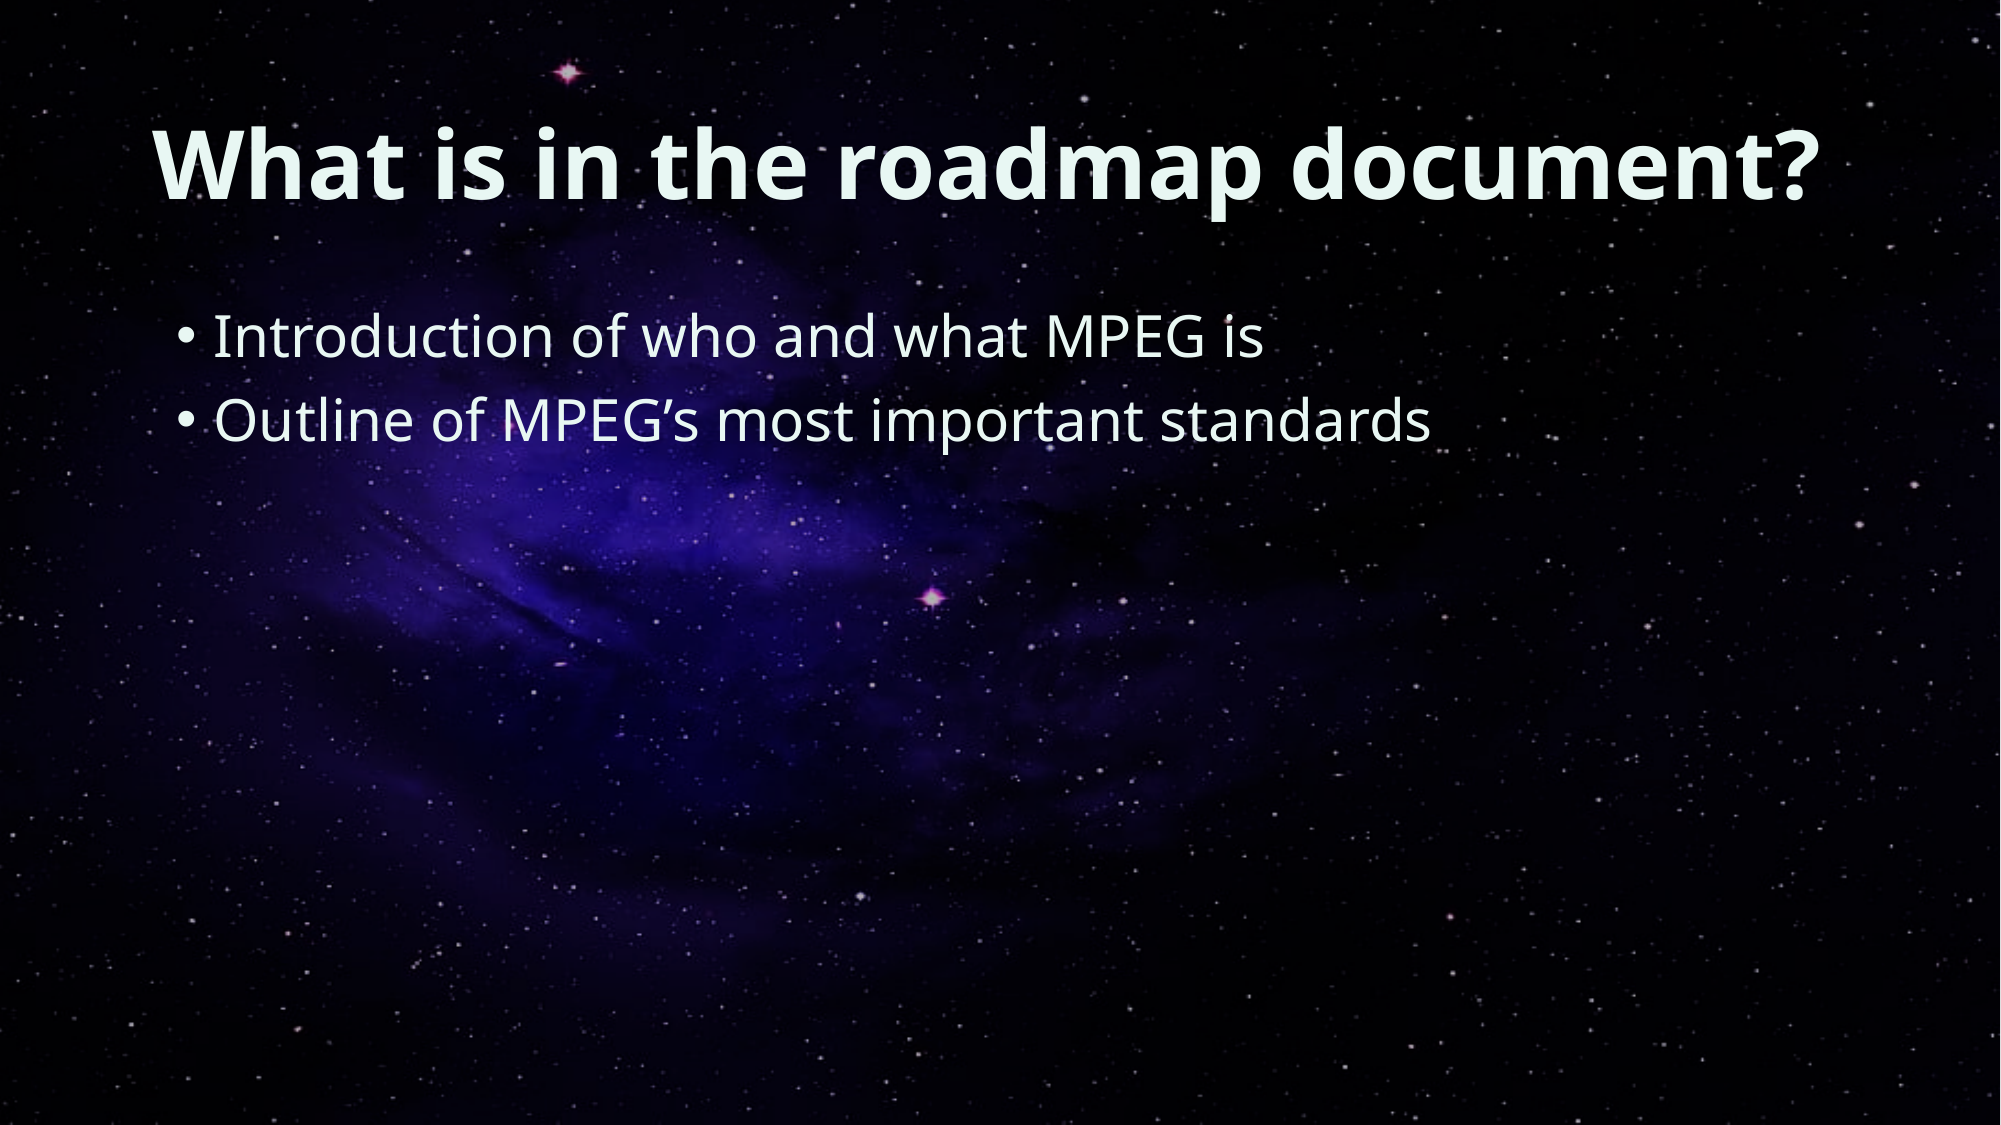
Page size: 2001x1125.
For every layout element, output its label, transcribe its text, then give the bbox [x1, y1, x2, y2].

picture [0, 0, 2001, 1125]
title What is in the roadmap document? [137, 59, 1863, 278]
list Introduction of who and what MPEG is Outline of MPEG’s most important standards [160, 299, 1840, 1014]
